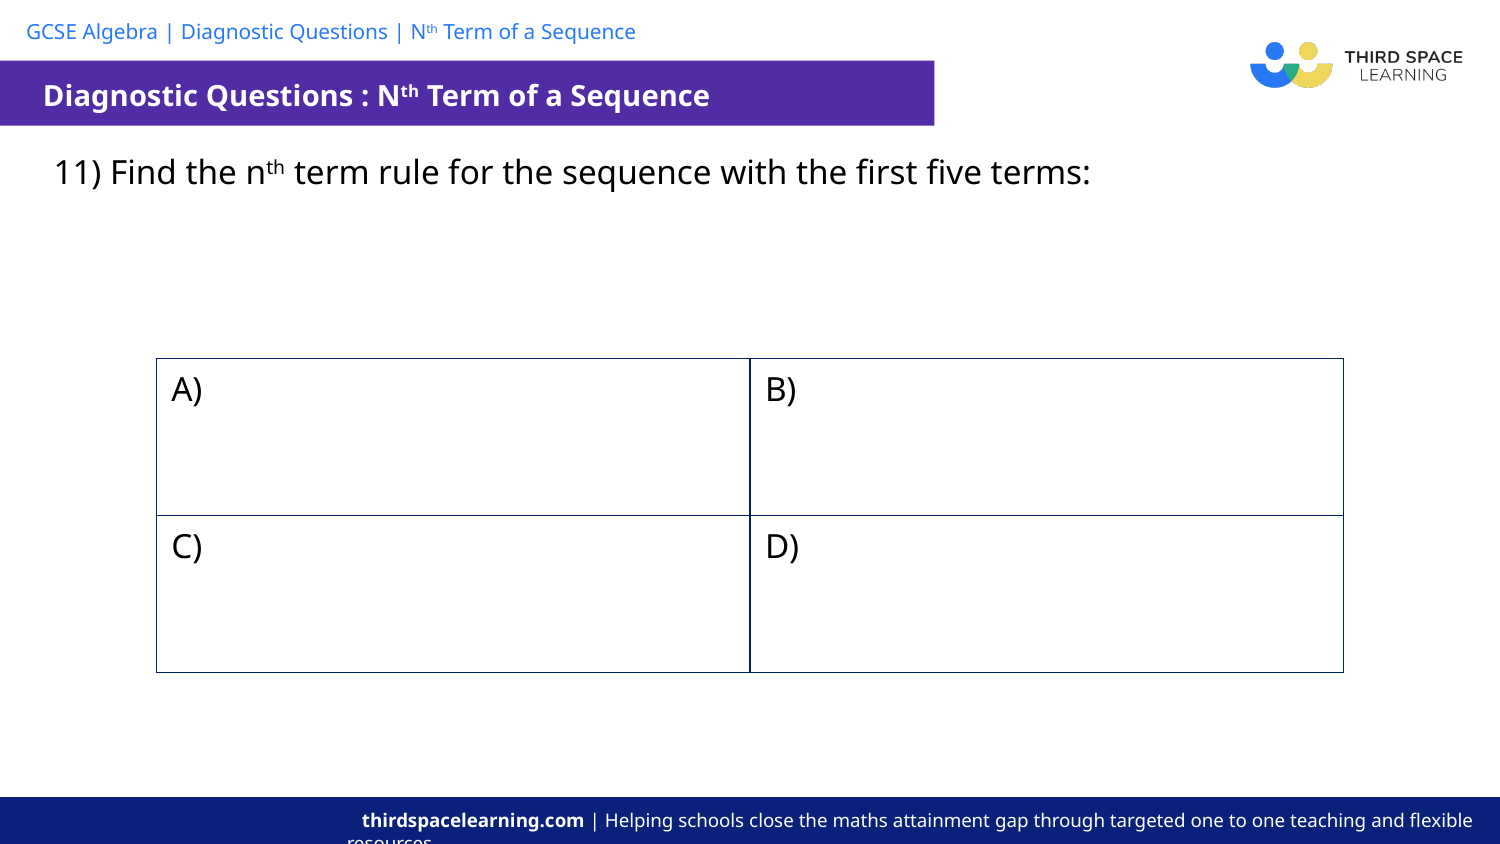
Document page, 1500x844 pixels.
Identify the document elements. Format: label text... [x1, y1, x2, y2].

picture [1250, 33, 1465, 99]
text_box Diagnostic Questions : Nth Term of a Sequence [27, 61, 849, 127]
